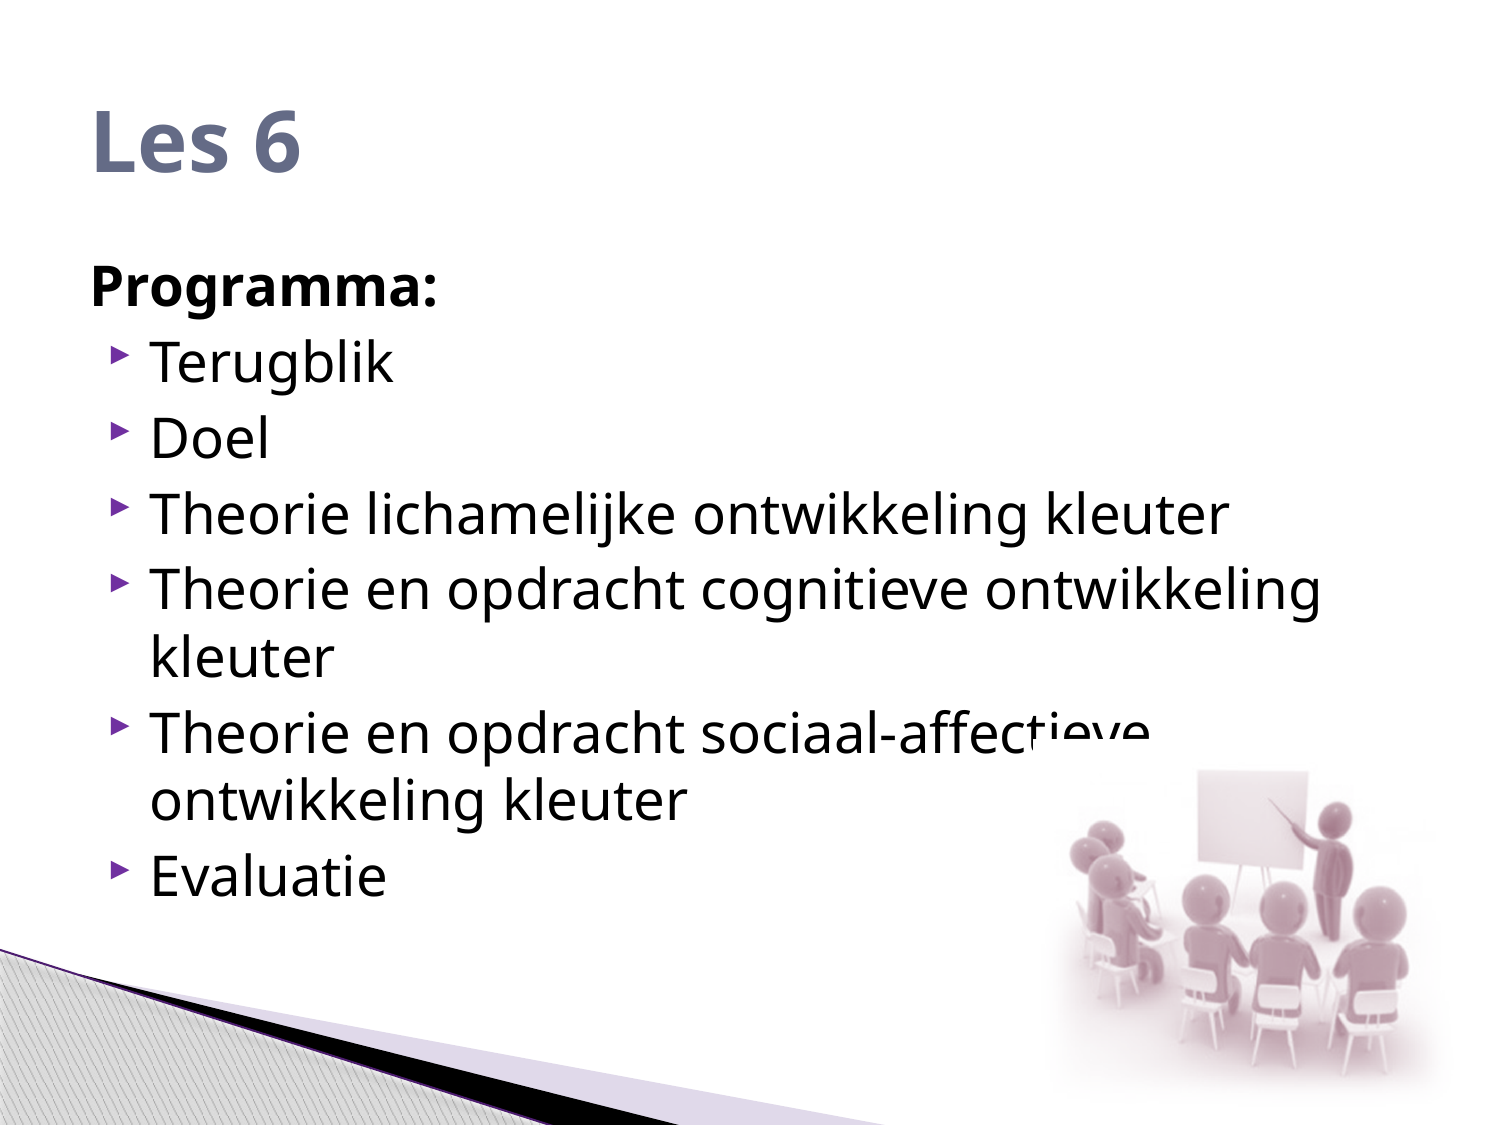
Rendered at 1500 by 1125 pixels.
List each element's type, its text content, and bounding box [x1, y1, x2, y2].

list Programma: Terugblik Doel Theorie lichamelijke ontwikkeling kleuter Theorie en opdracht cognitieve ontwikkeling kleuter Theorie en opdracht sociaal-affectieve ontwikkeling kleuter Evaluatie [75, 243, 1425, 986]
picture [1033, 739, 1463, 1112]
title Les 6 [75, 45, 1425, 233]
